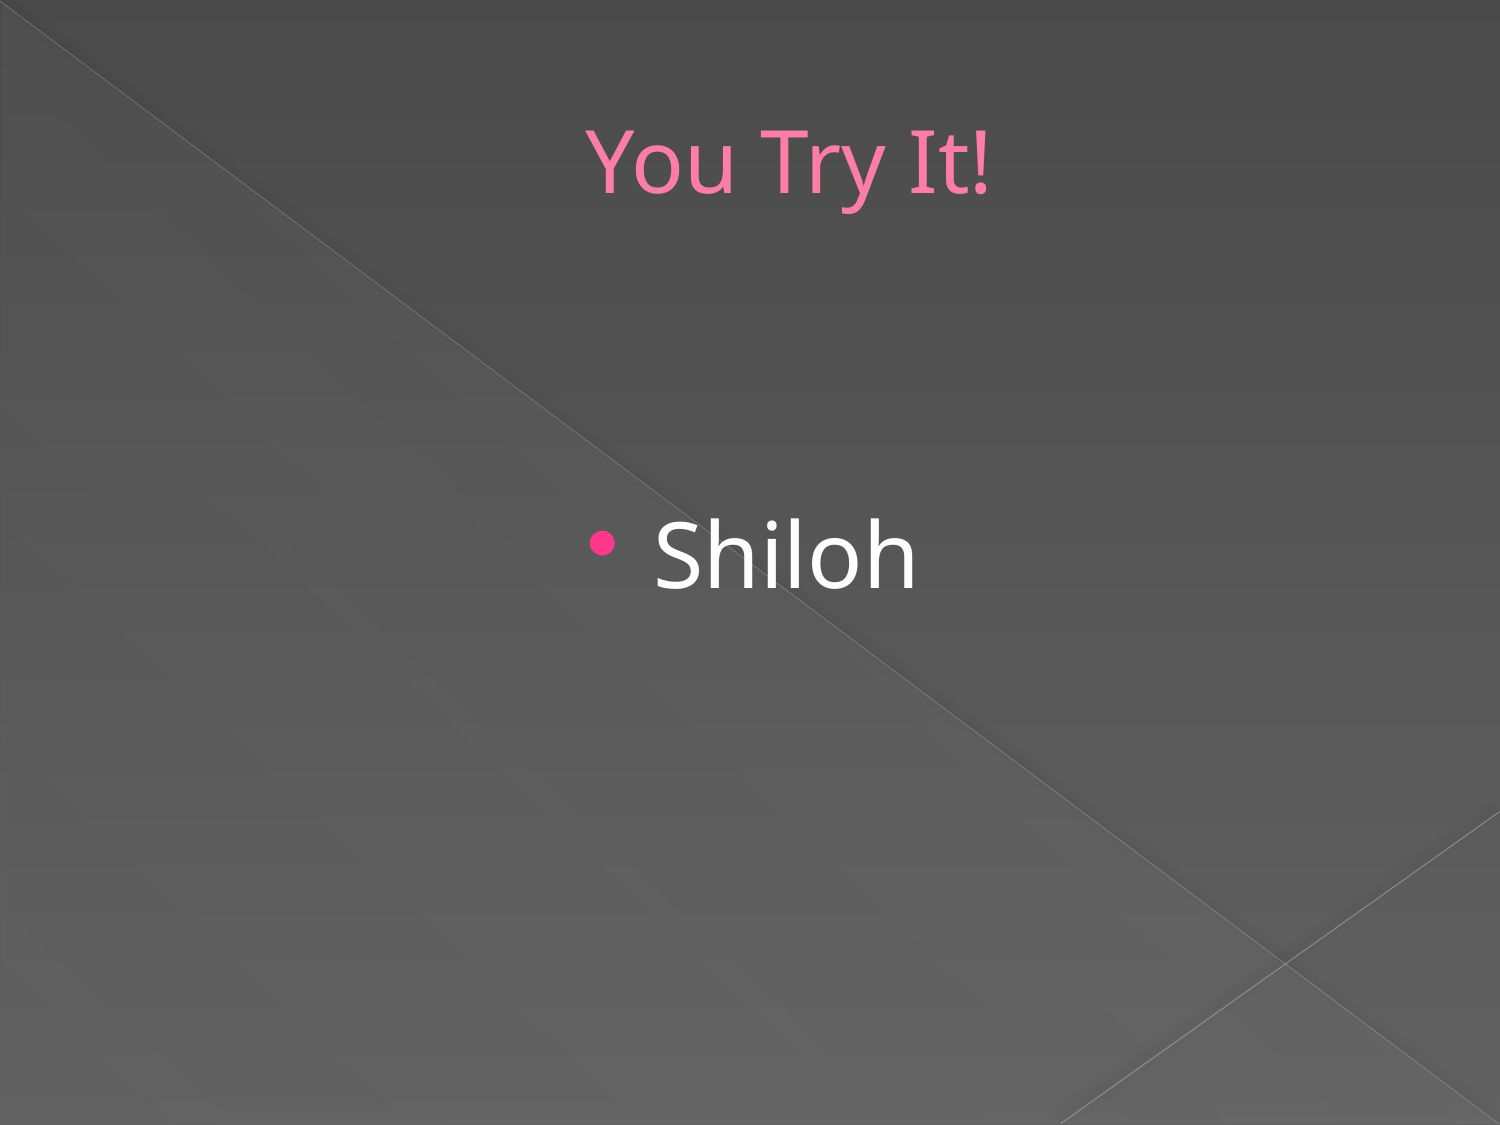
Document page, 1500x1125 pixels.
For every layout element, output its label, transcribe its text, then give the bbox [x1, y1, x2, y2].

title You Try It! [75, 43, 1425, 274]
list Shiloh [75, 308, 1425, 1059]
